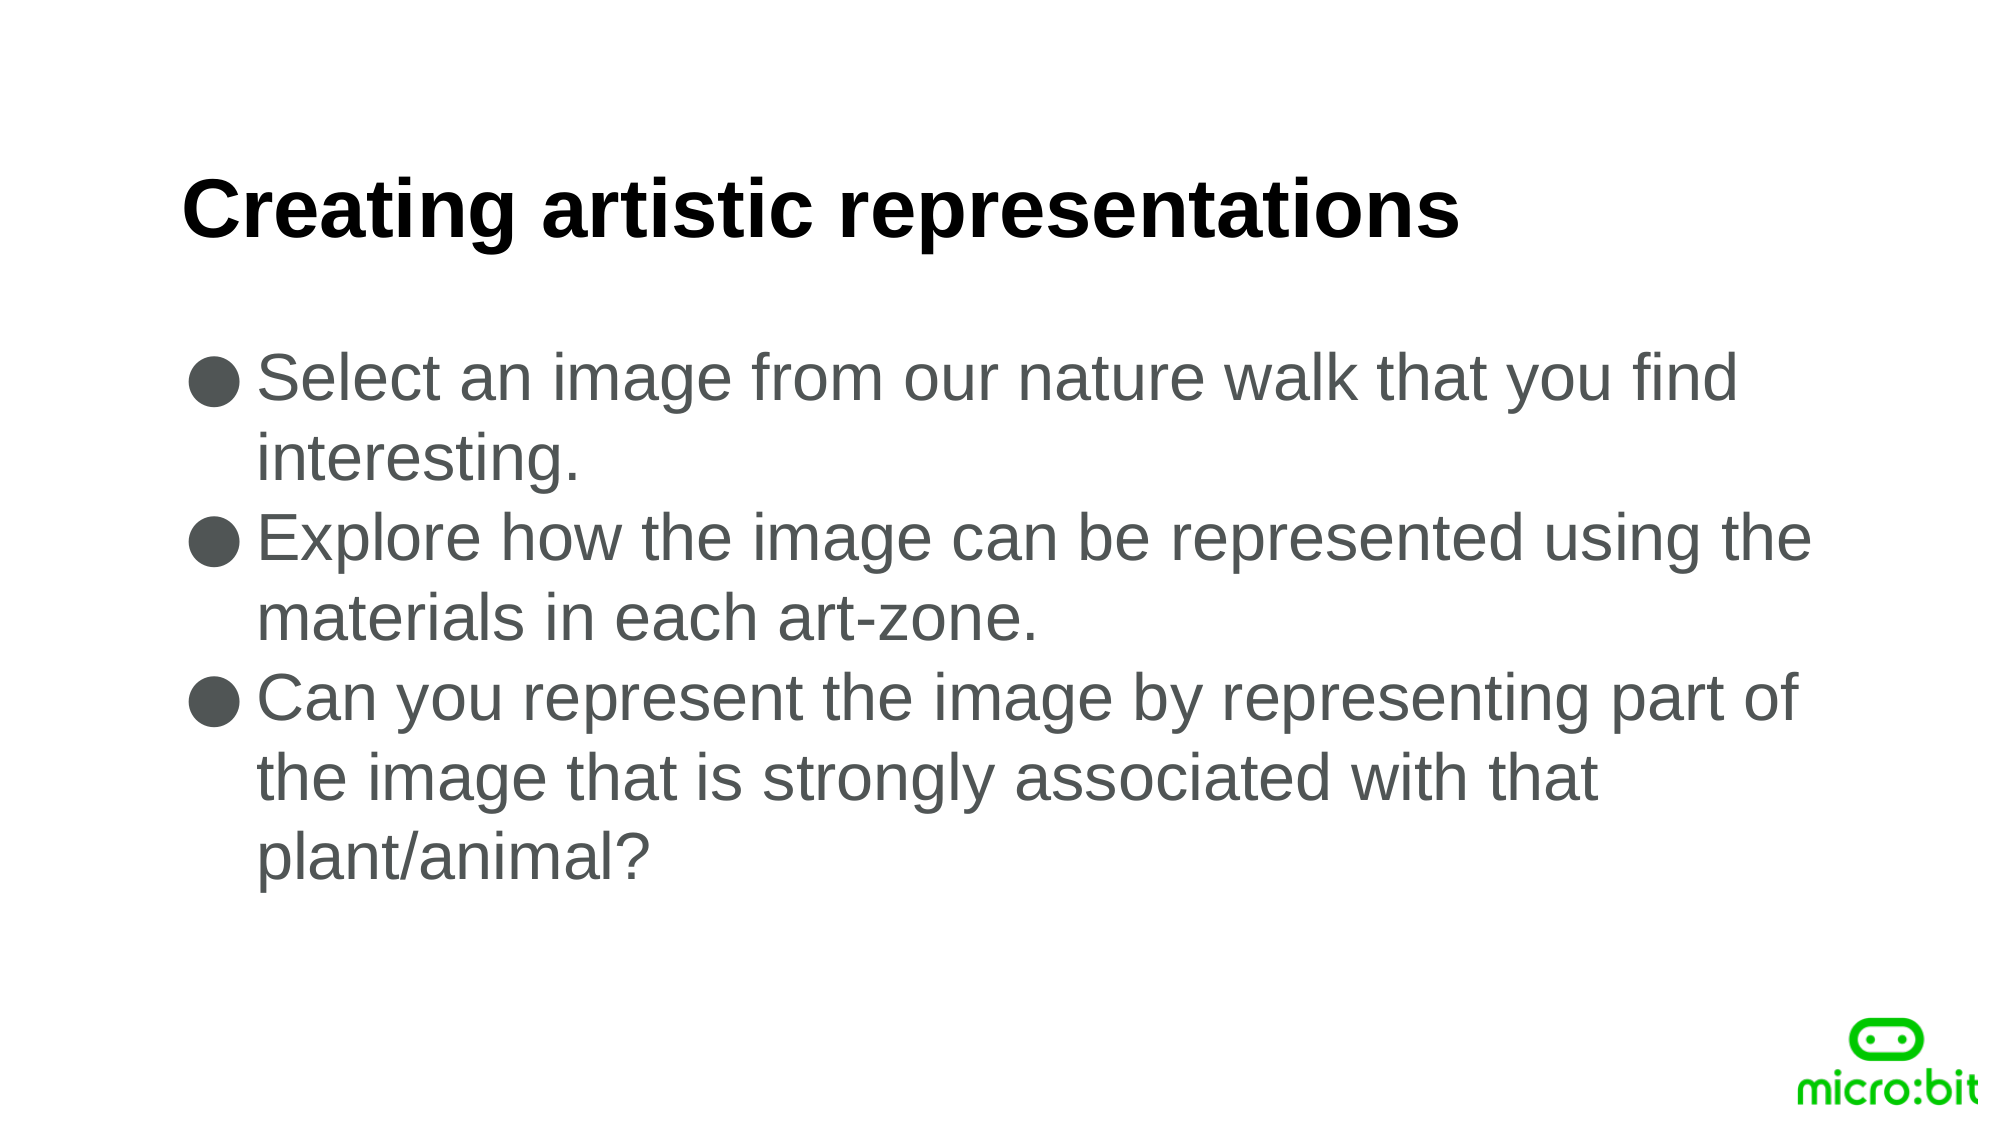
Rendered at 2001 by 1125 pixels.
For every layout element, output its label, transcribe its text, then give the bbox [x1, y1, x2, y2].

picture [1797, 1017, 1978, 1106]
text_box Creating artistic representations Select an image from our nature walk that you find interesting. Explore how the image can be represented using the materials in each art-zone. Can you represent the image by representing part of the image that is strongly associated with that plant/animal? [166, 60, 1918, 884]
